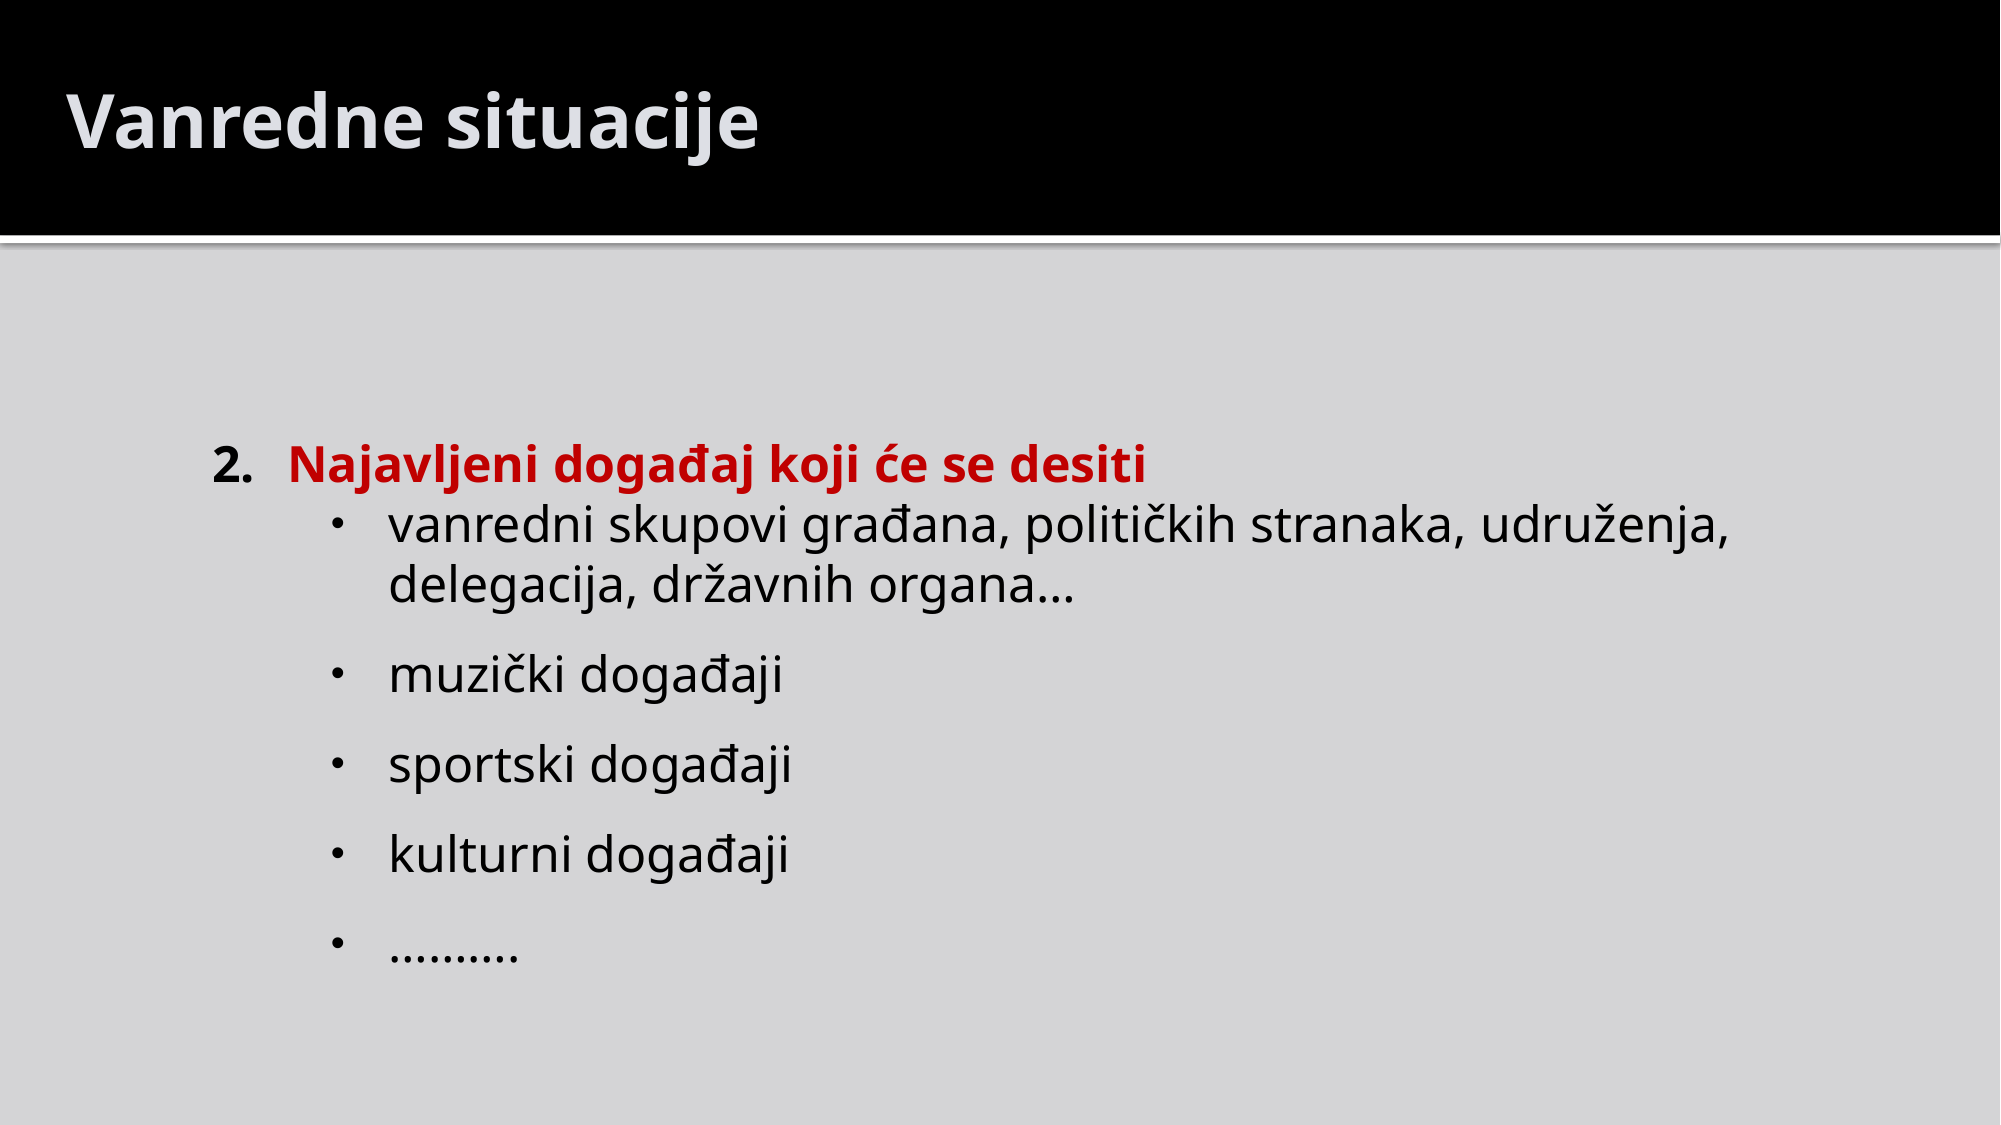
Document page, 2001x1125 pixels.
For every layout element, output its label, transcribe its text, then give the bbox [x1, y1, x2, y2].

text_box Vanredne situacije [12, 12, 1650, 225]
list Najavljeni događaj koji će se desiti vanredni skupovi građana, političkih stranaka, udruženja, delegacija, državnih organa… muzički događaji sportski događaji kulturni događaji ………. [12, 237, 1925, 1125]
